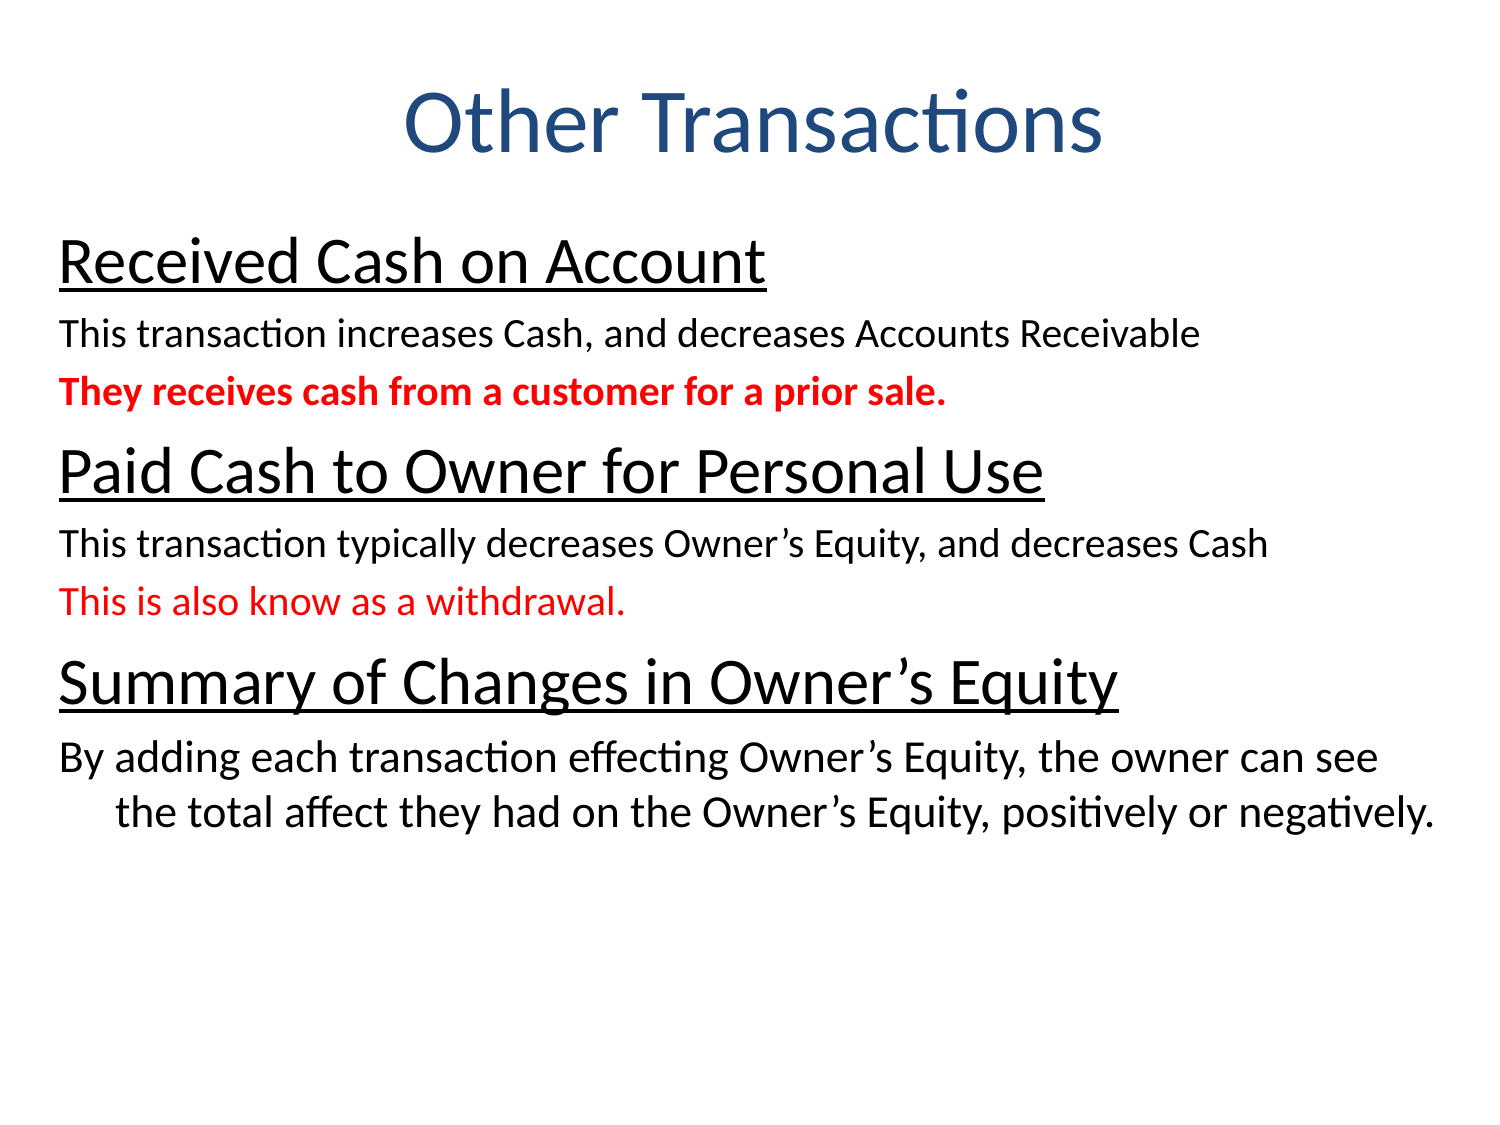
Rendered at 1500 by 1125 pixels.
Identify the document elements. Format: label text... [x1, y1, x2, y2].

title Other Transactions [43, 21, 1466, 209]
list Received Cash on Account This transaction increases Cash, and decreases Accounts Receivable They receives cash from a customer for a prior sale. Paid Cash to Owner for Personal Use This transaction typically decreases Owner’s Equity, and decreases Cash This is also know as a withdrawal. Summary of Changes in Owner’s Equity By adding each transaction effecting Owner’s Equity, the owner can see the total affect they had on the Owner’s Equity, positively or negatively. [43, 209, 1466, 1068]
